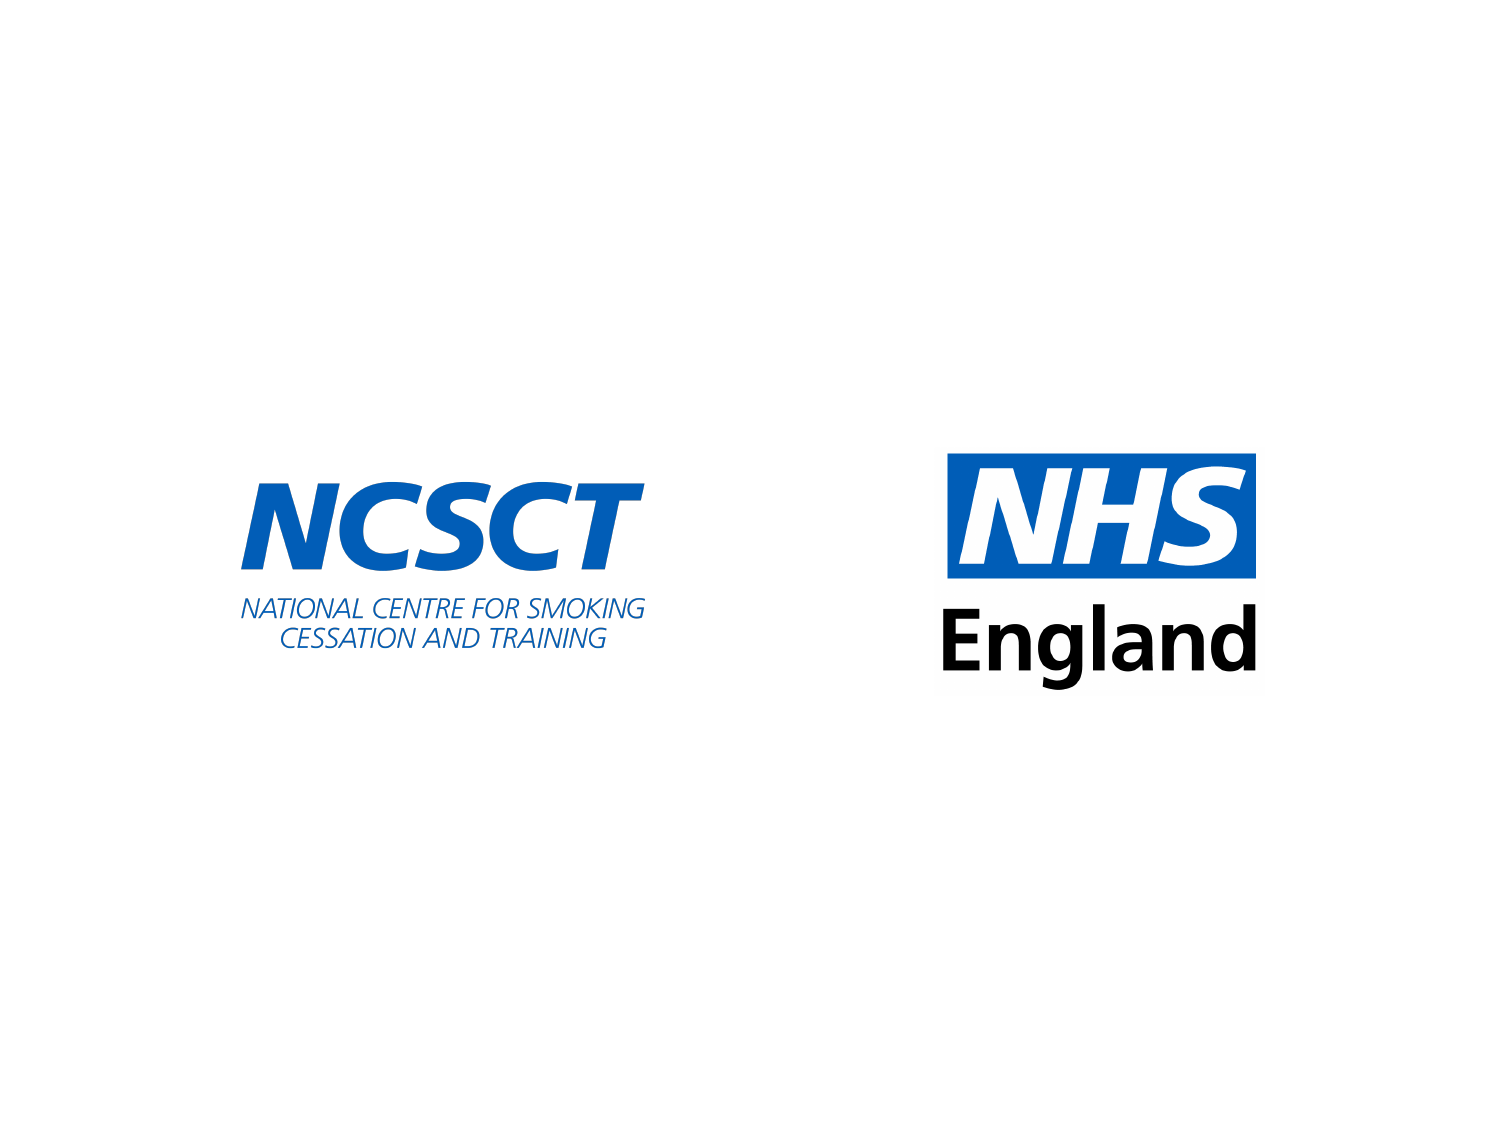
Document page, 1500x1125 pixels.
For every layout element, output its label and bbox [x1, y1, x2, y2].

picture [934, 447, 1265, 696]
picture [224, 469, 662, 661]
